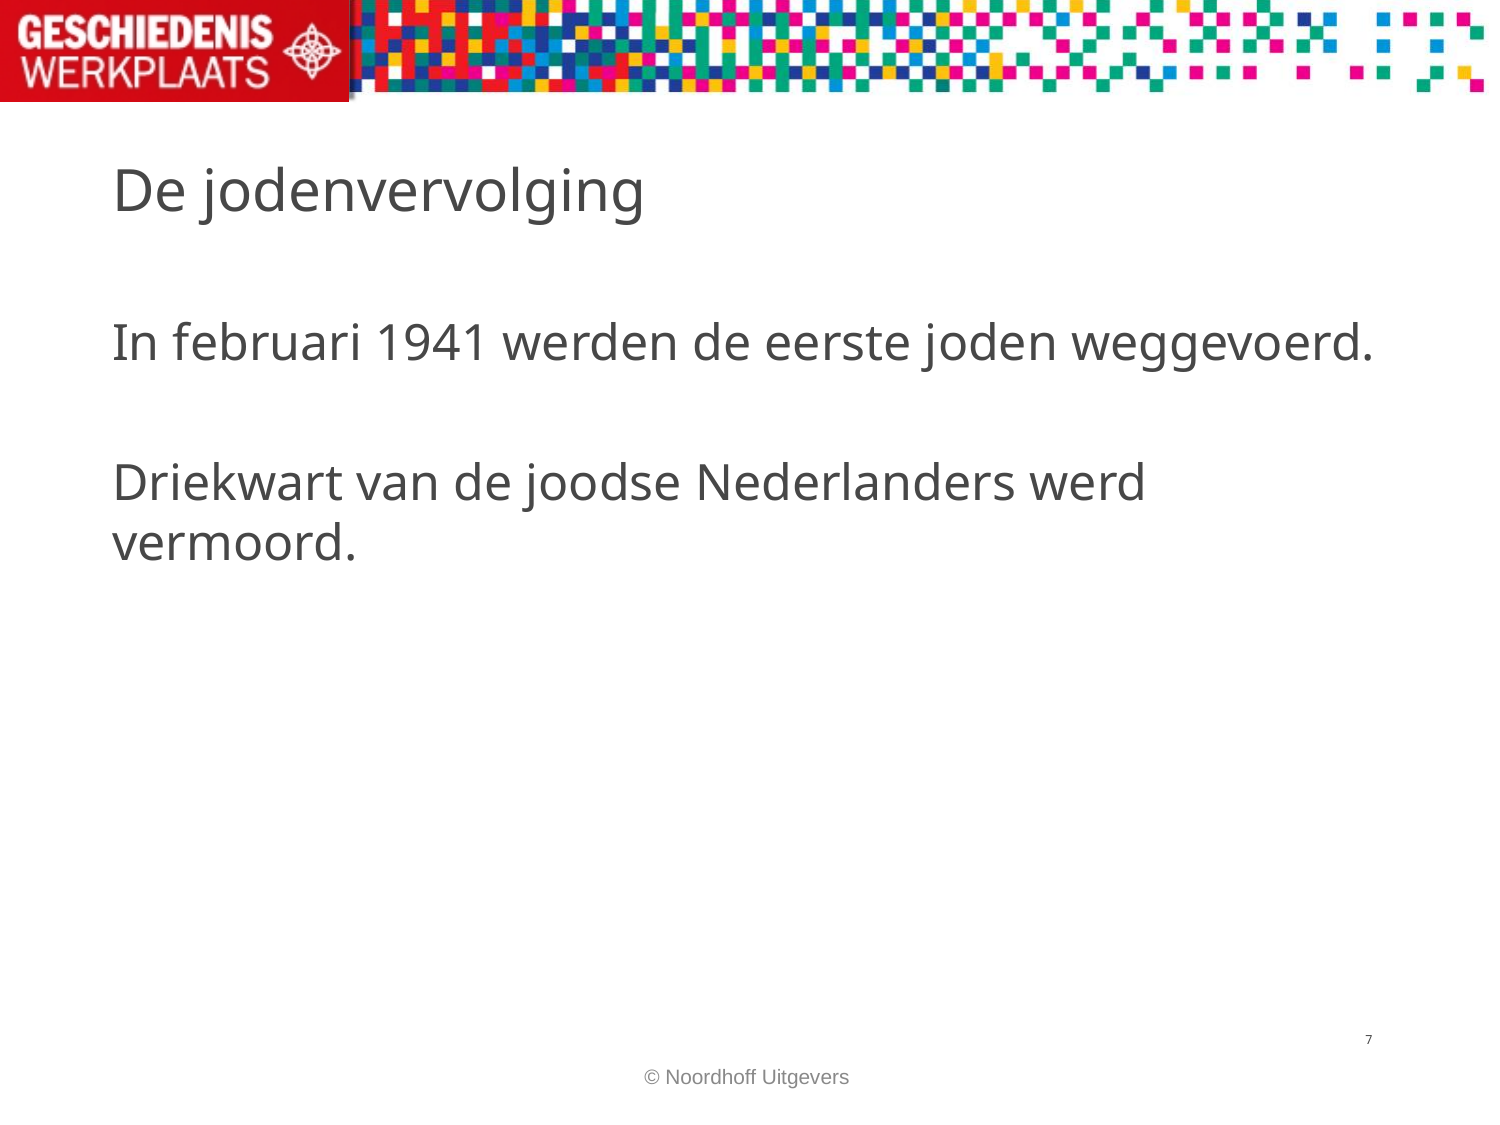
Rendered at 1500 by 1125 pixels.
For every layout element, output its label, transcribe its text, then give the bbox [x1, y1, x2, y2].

list In februari 1941 werden de eerste joden weggevoerd. Driekwart van de joodse Nederlanders werd vermoord. [112, 302, 1409, 988]
title De jodenvervolging [112, 145, 1401, 256]
slide_number 7 [1325, 1025, 1388, 1063]
text_box © Noordhoff Uitgevers [512, 1045, 988, 1106]
picture [0, 0, 1500, 1125]
